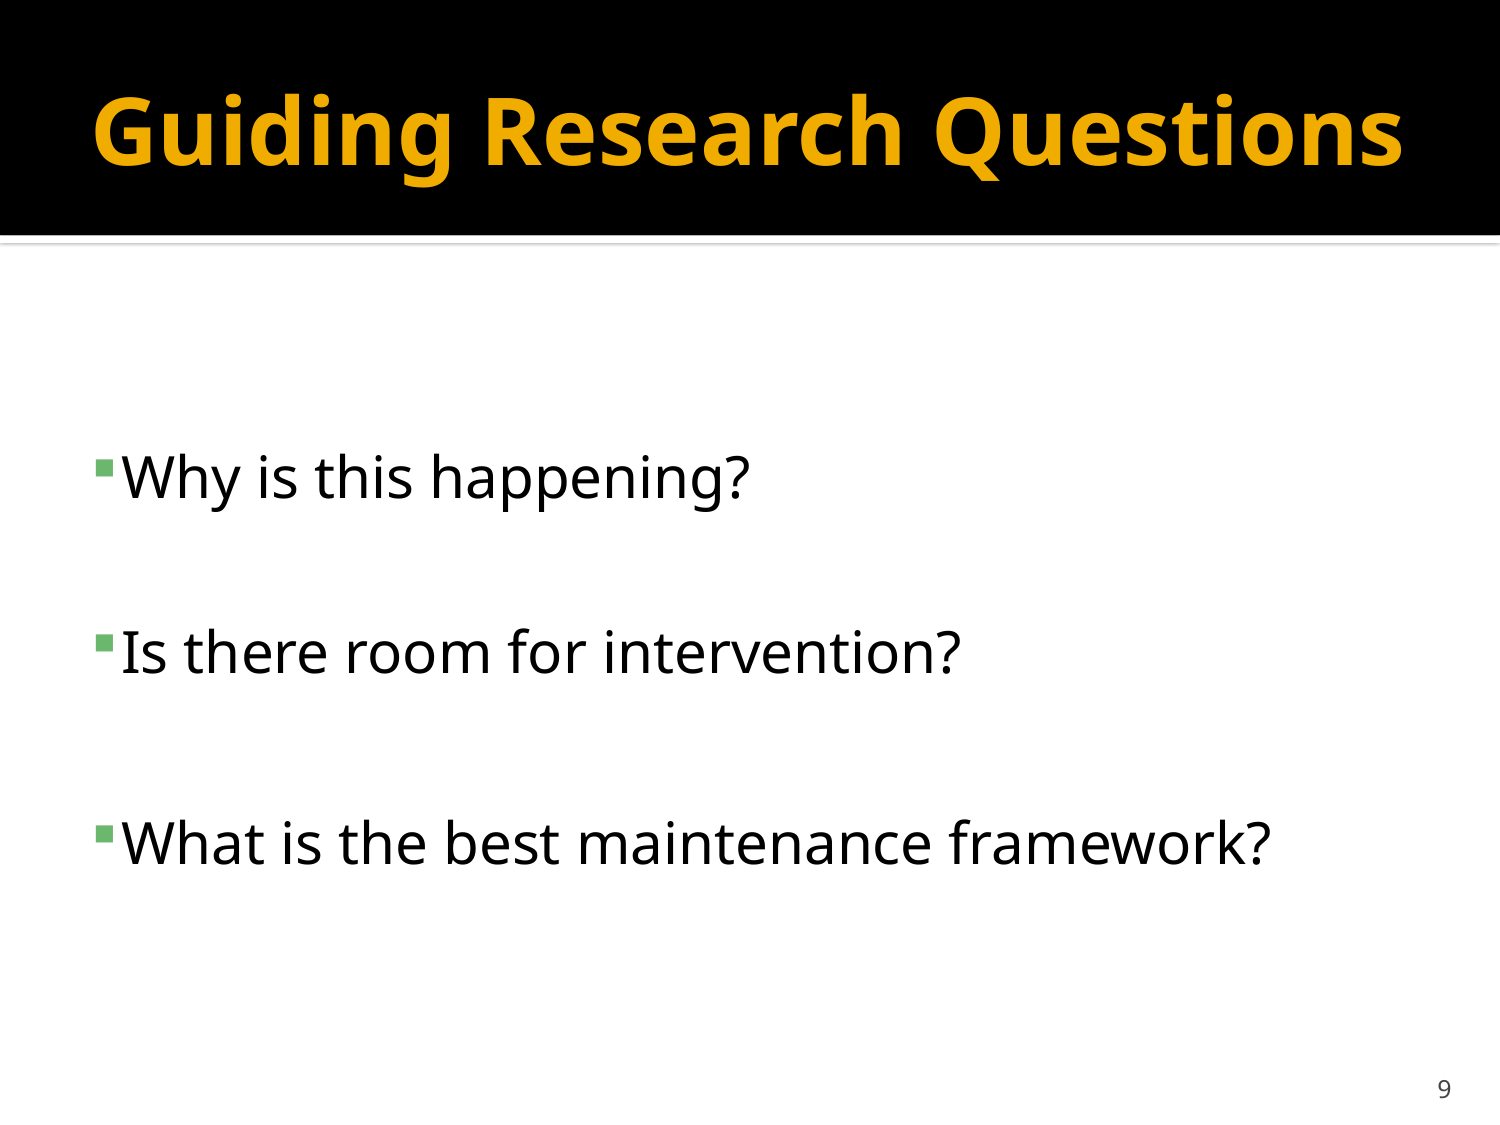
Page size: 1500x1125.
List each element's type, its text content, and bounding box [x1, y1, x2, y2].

slide_number 9 [1345, 1062, 1467, 1108]
title Guiding Research Questions [75, 25, 1425, 231]
list Why is this happening? Is there room for intervention? What is the best maintenance framework? [0, 262, 1338, 1005]
